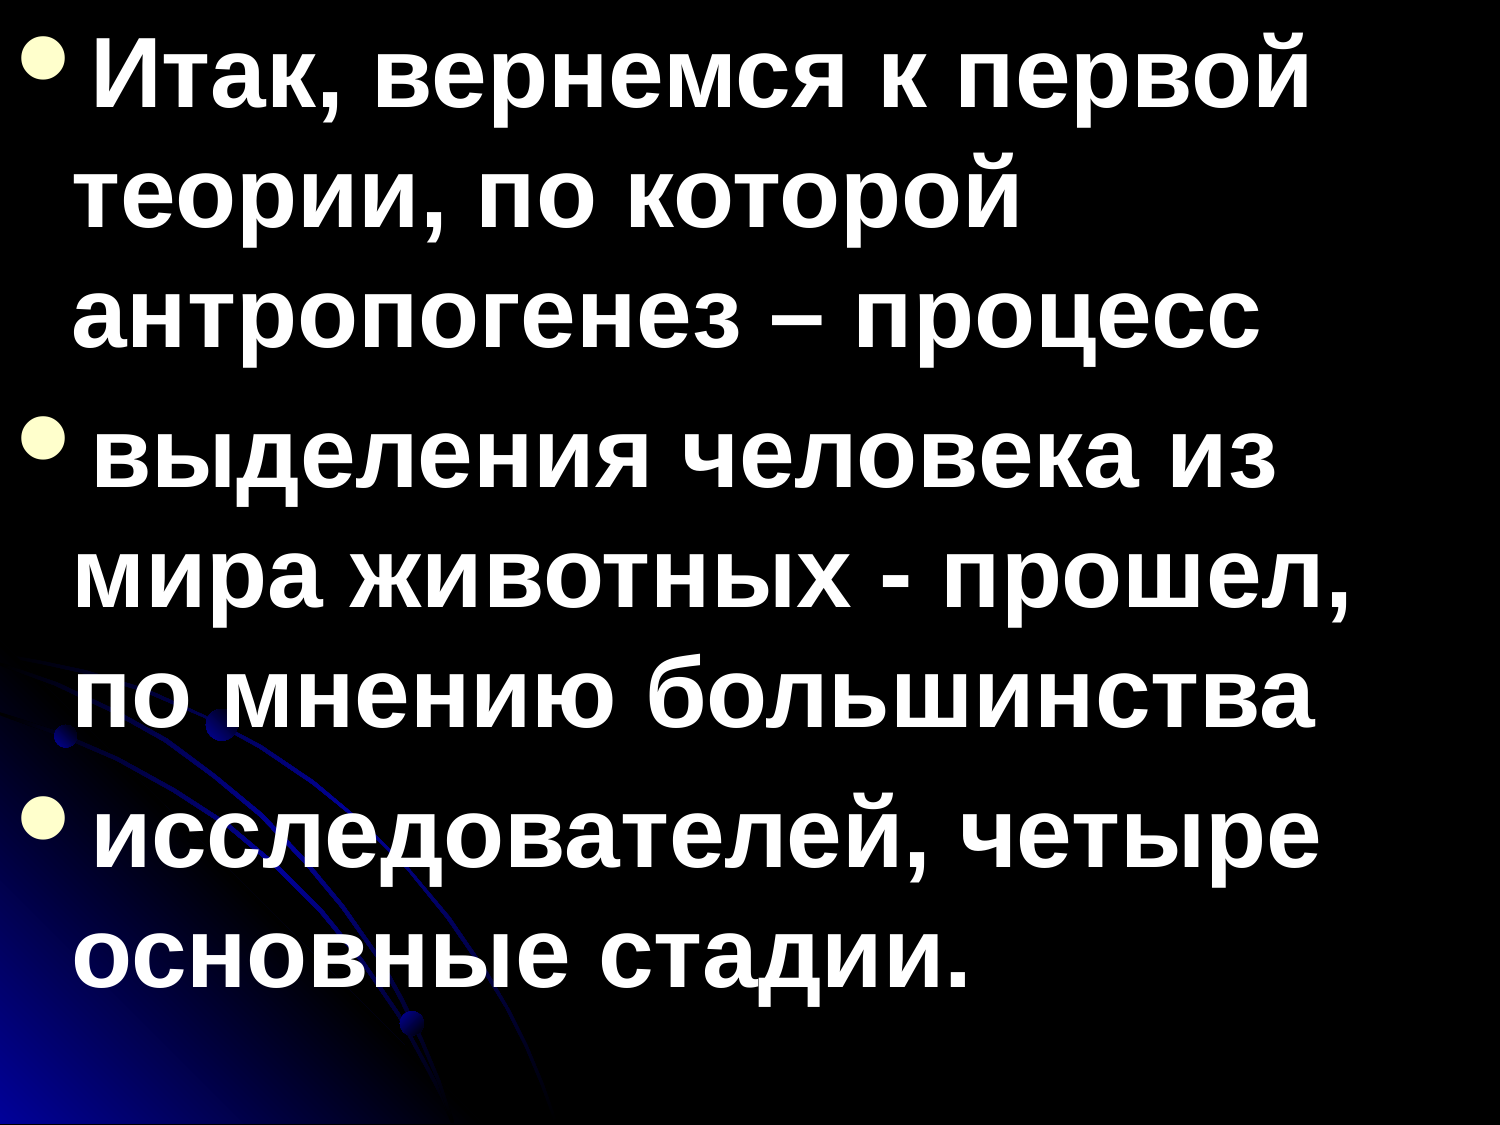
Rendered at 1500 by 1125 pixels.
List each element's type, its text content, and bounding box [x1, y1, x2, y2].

list Итак, вернемся к первой теории, по которой антропогенез – процесс выделения человека из мира животных - прошел, по мнению большинства исследователей, четыре основные стадии. [0, 0, 1500, 1125]
